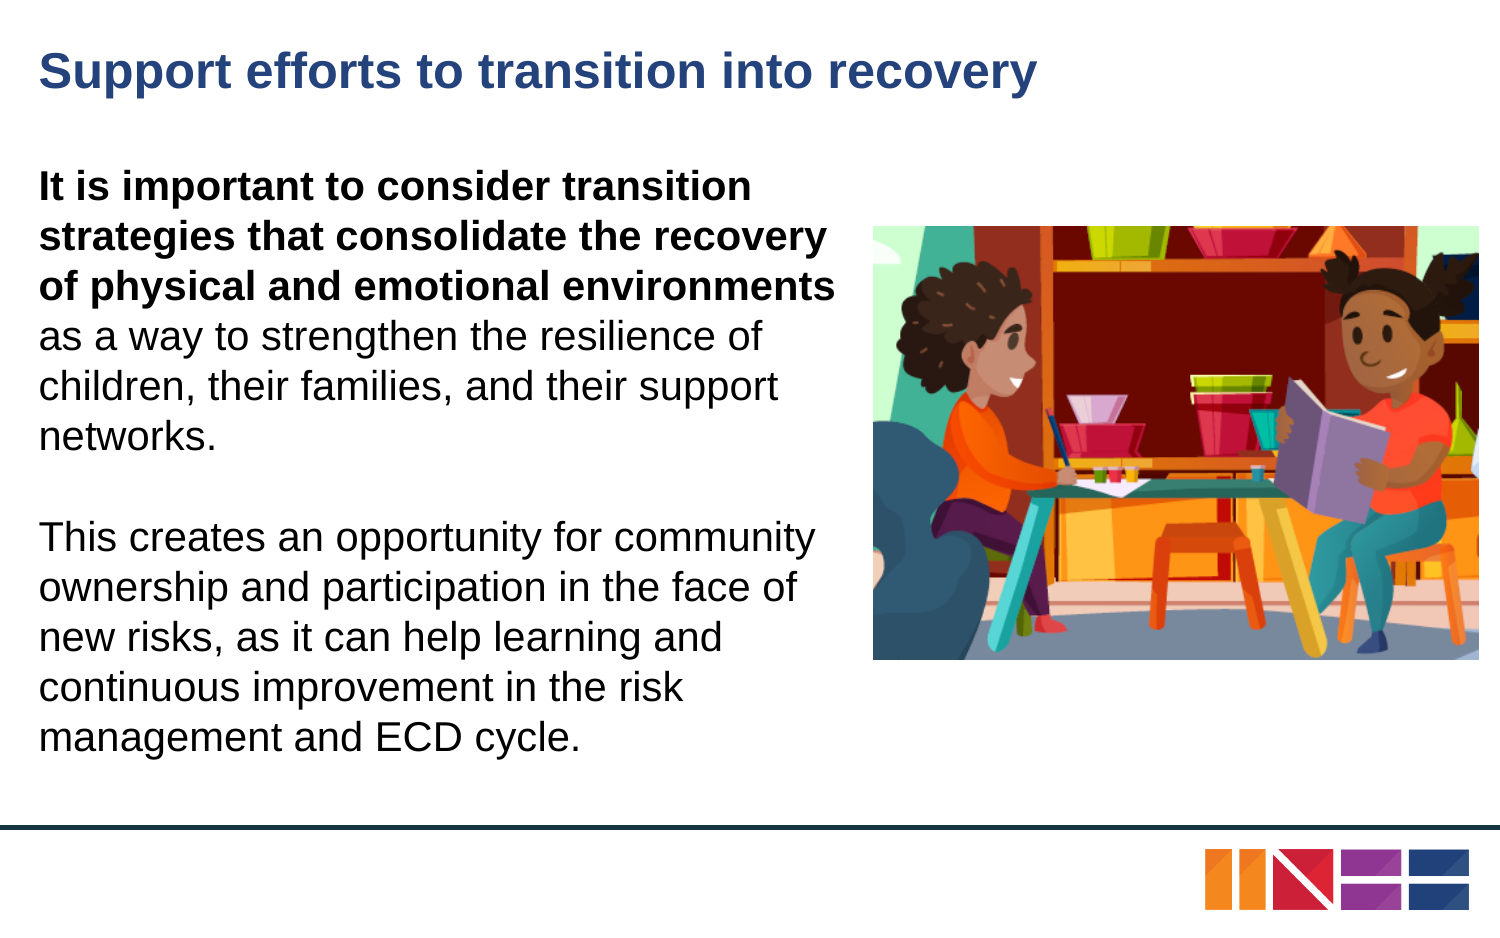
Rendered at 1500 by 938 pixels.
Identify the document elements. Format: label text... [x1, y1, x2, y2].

picture [872, 226, 1479, 660]
list It is important to consider transition strategies that consolidate the recovery of physical and emotional environments as a way to strengthen the resilience of children, their families, and their support networks. This creates an opportunity for community ownership and participation in the face of new risks, as it can help learning and continuous improvement in the risk management and ECD cycle. [23, 143, 860, 779]
picture [1205, 849, 1469, 910]
title Support efforts to transition into recovery [23, 23, 1468, 121]
